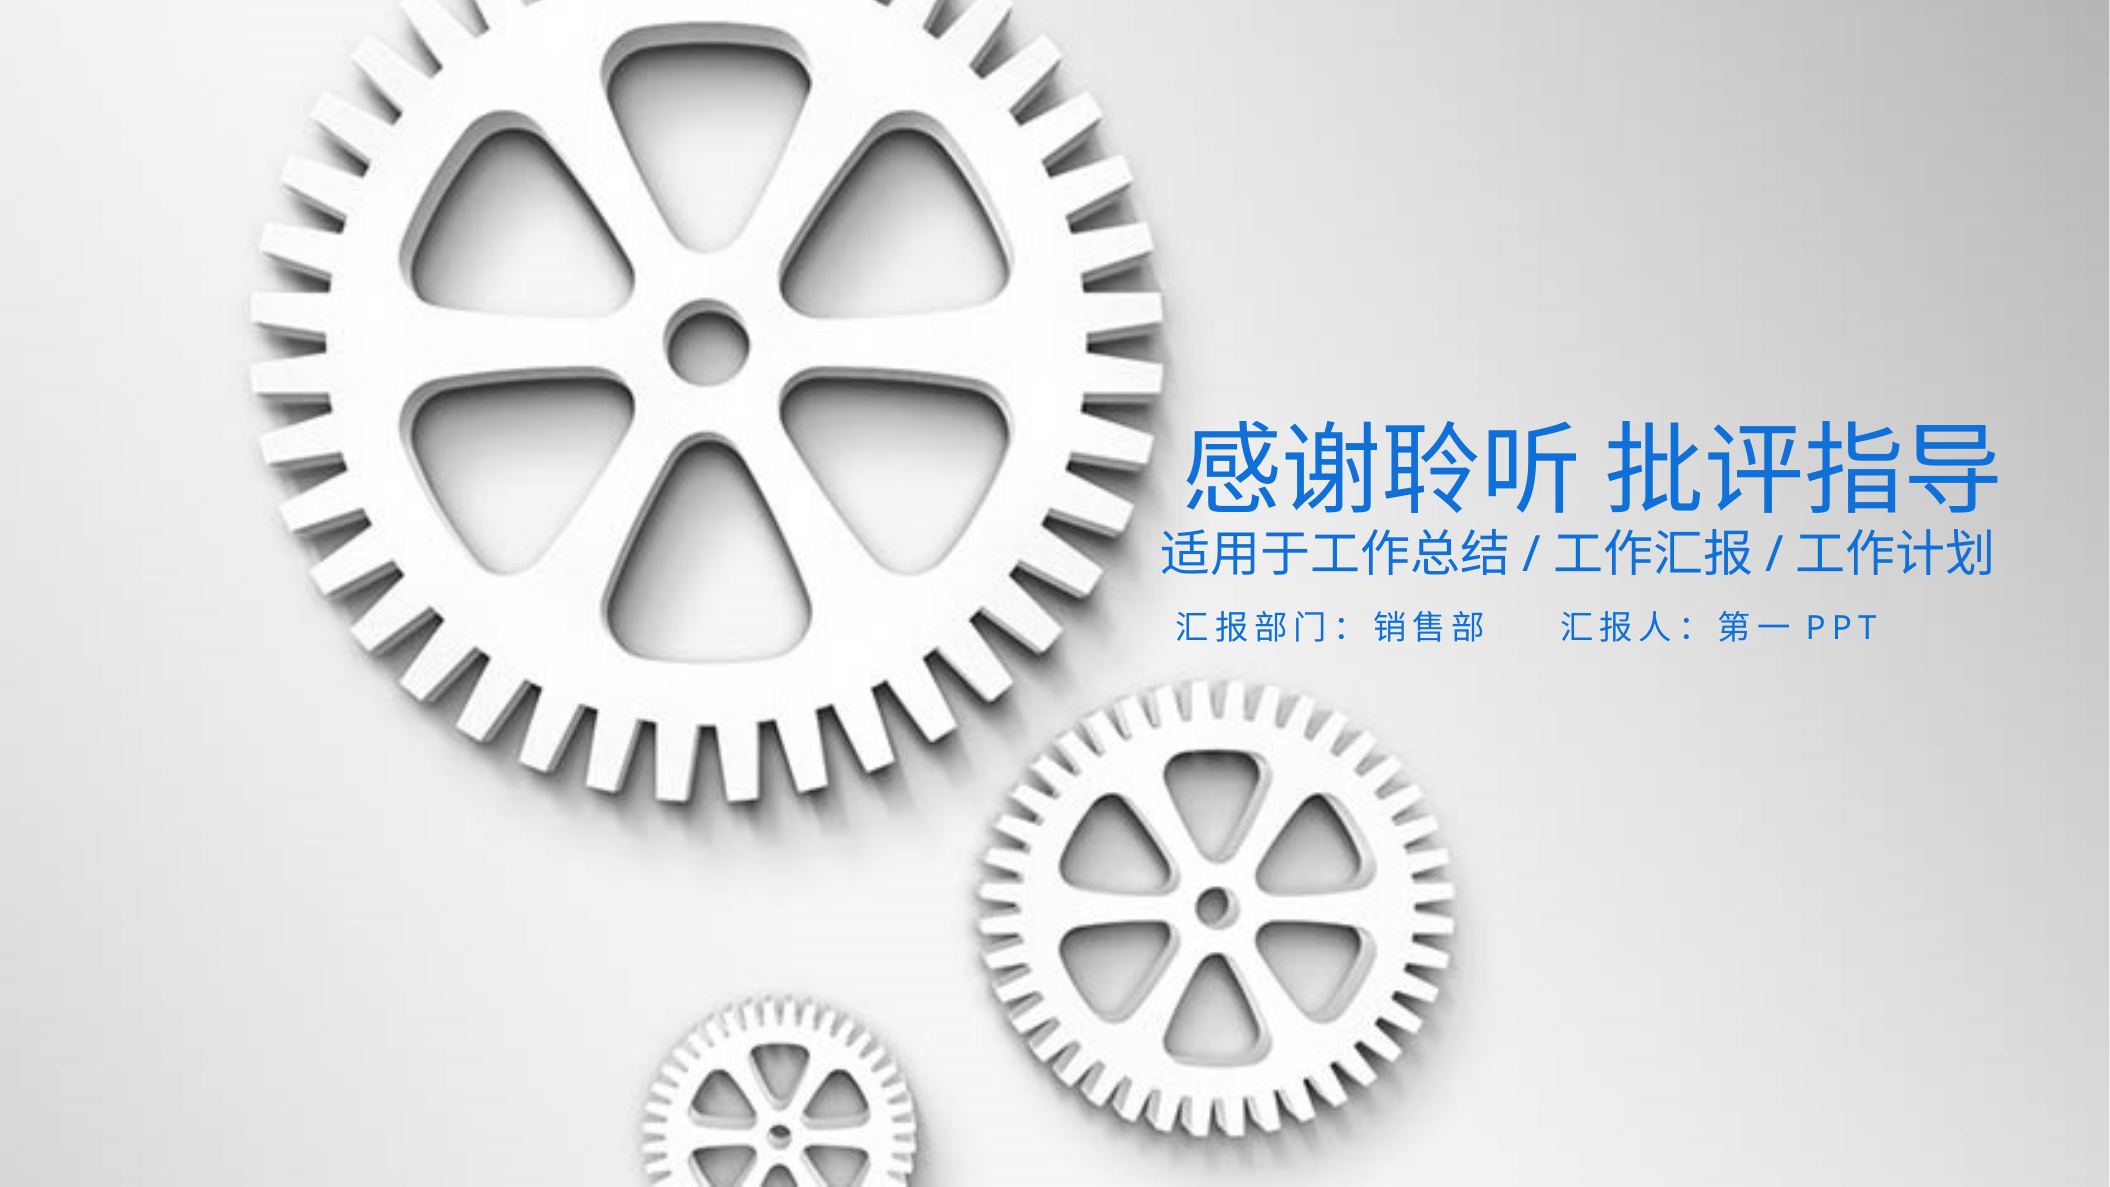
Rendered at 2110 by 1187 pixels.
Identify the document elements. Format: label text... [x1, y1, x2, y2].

text_box 汇报部门：销售部 汇报人：第一PPT [1161, 591, 1894, 654]
text_box [0, 0, 2110, 1187]
text_box 适用于工作总结/工作汇报/工作计划 [1139, 498, 2017, 592]
text_box 感谢聆听 批评指导 [1160, 394, 2110, 536]
